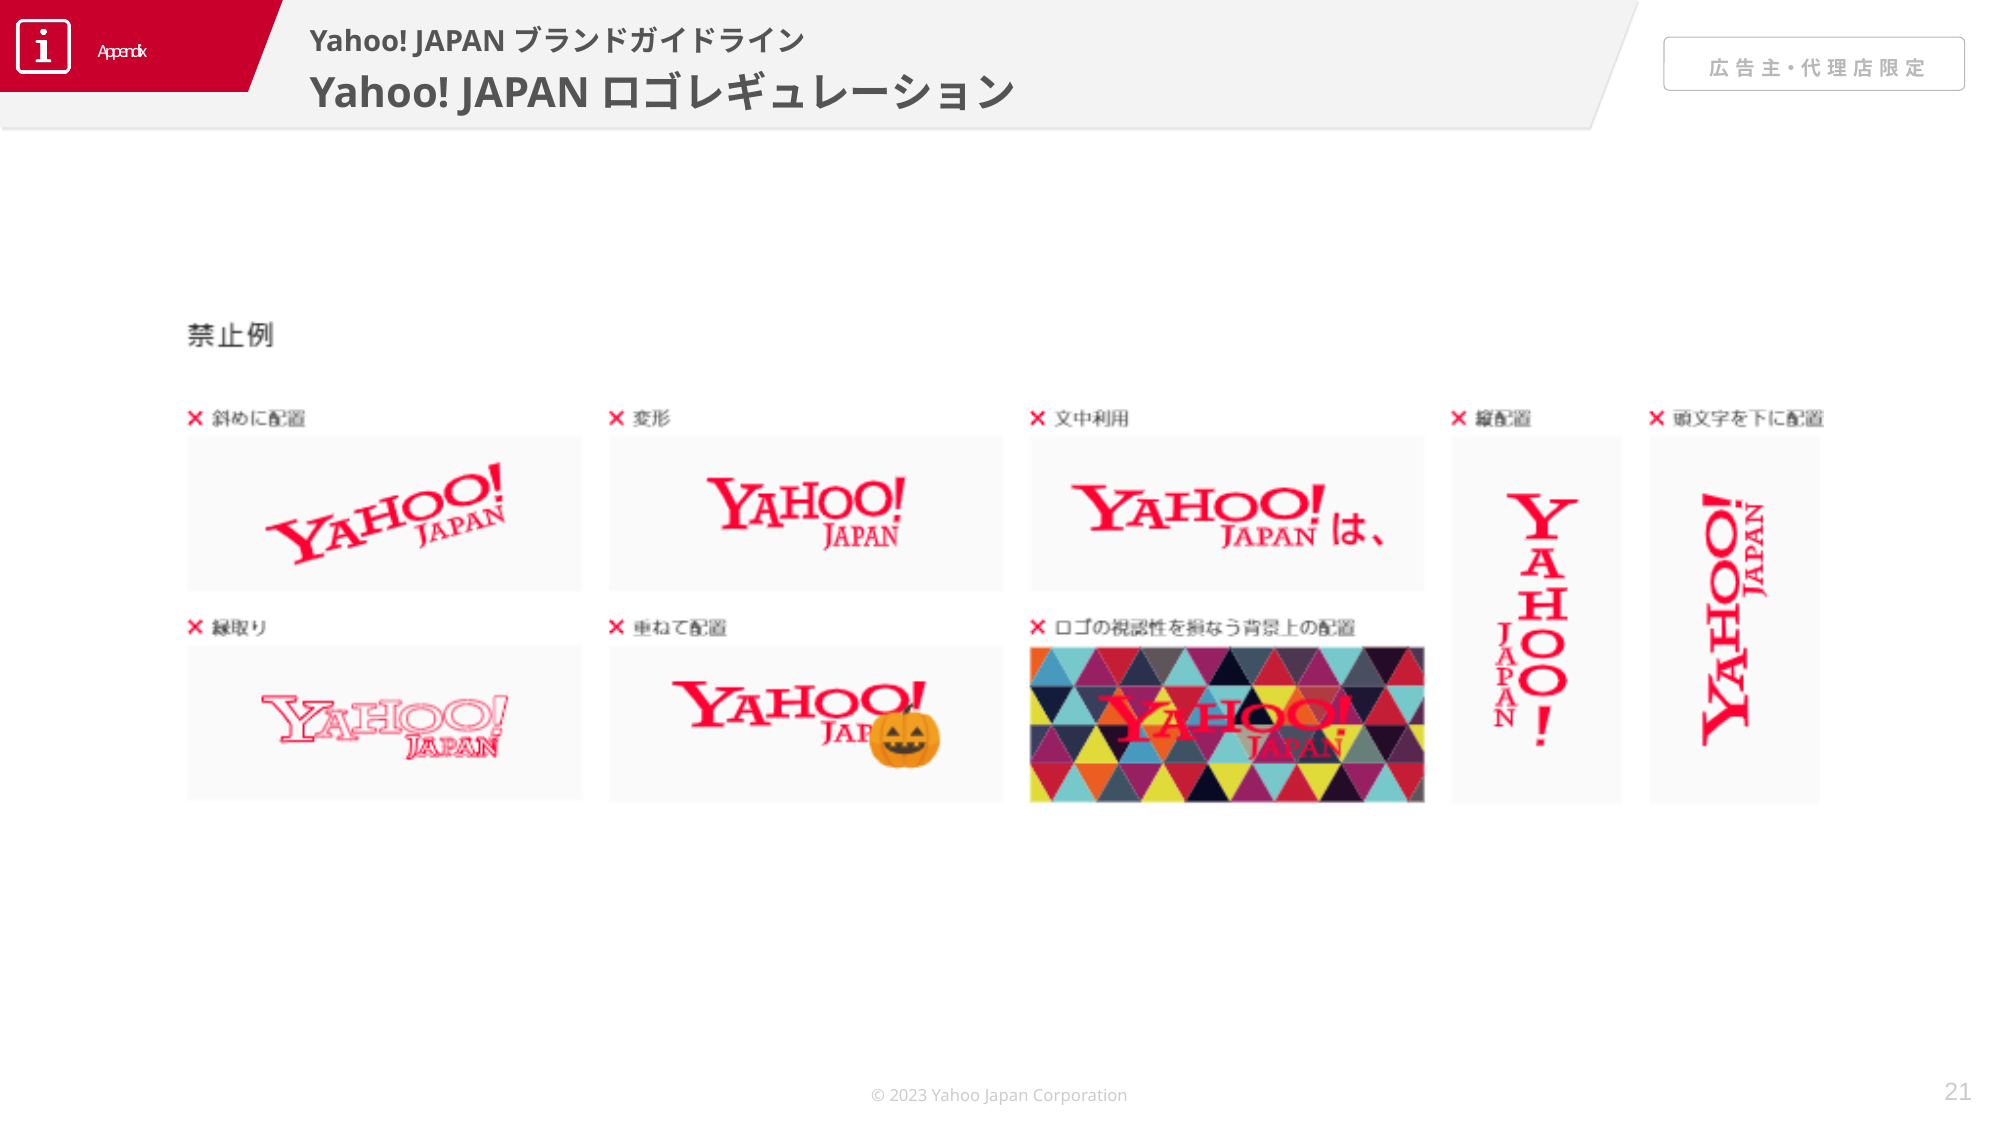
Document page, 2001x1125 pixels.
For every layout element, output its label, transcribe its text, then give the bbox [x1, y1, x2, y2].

picture [176, 314, 1824, 811]
picture [7, 11, 79, 78]
text_box Yahoo! JAPANブランドガイドライン Yahoo! JAPANロゴレギュレーション [309, 41, 1645, 97]
list Appendix [97, 13, 240, 81]
